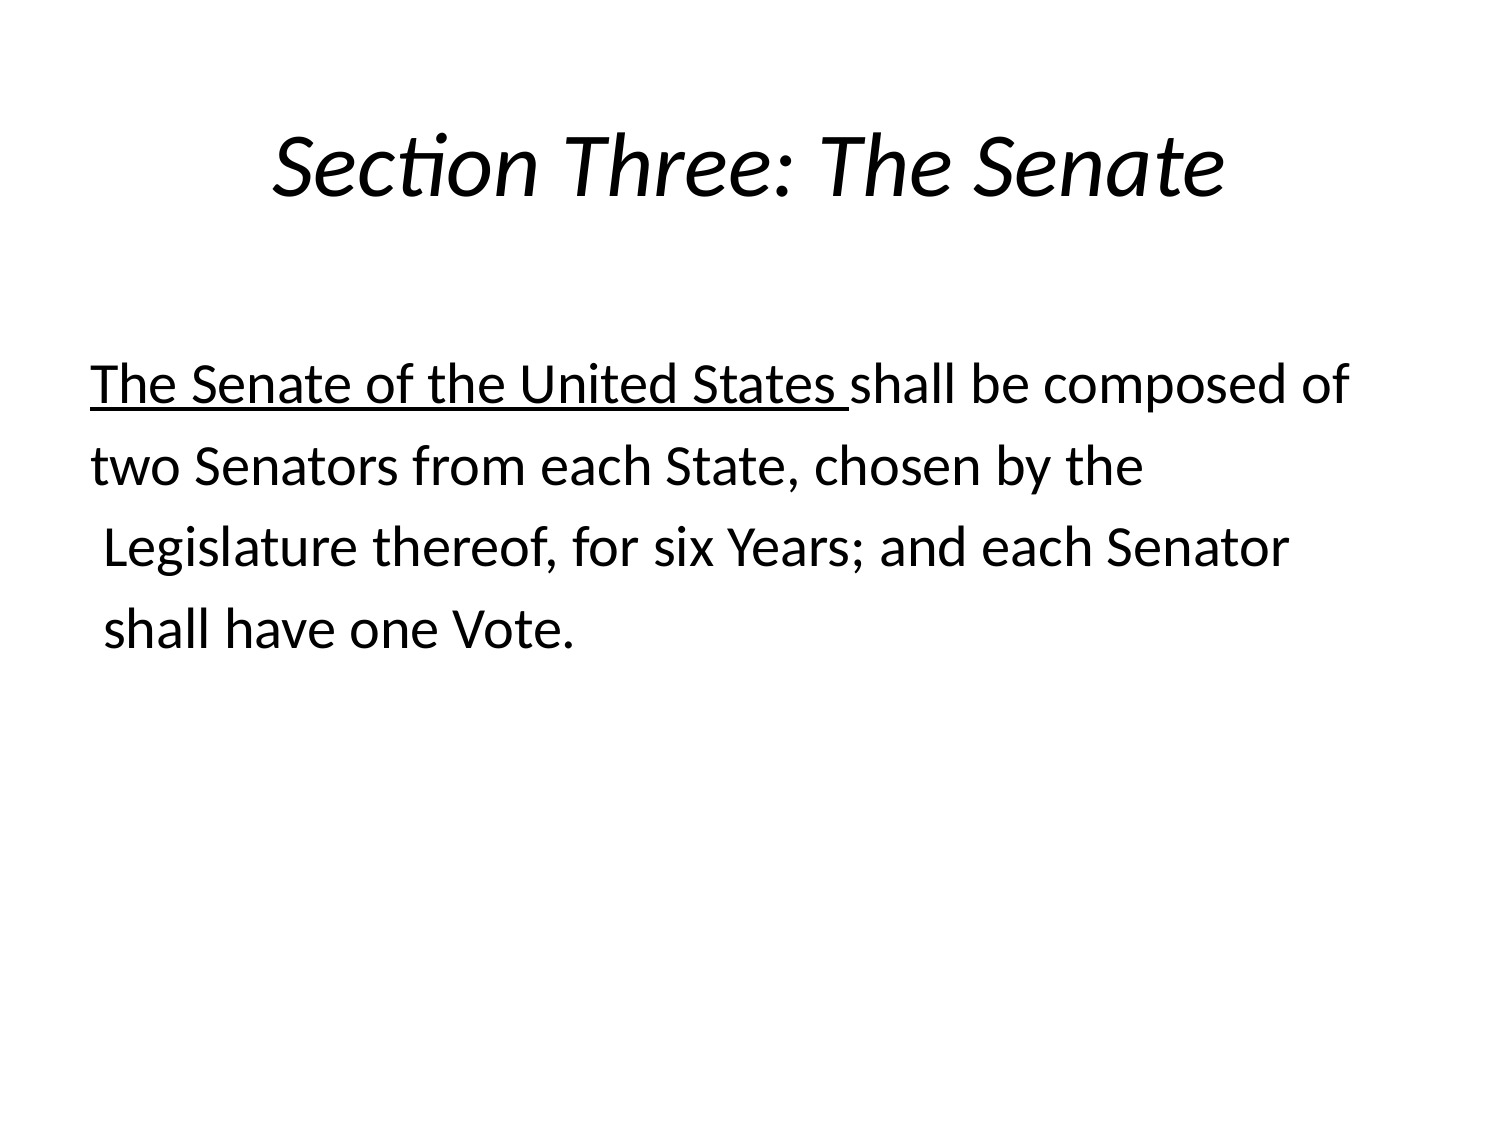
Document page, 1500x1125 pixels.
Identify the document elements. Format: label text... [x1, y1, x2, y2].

title Section Three: The Senate [74, 44, 1426, 276]
list The Senate of the United States shall be composed of two Senators from each State, chosen by the Legislature thereof, for six Years; and each Senator shall have one Vote. [74, 337, 1426, 1006]
